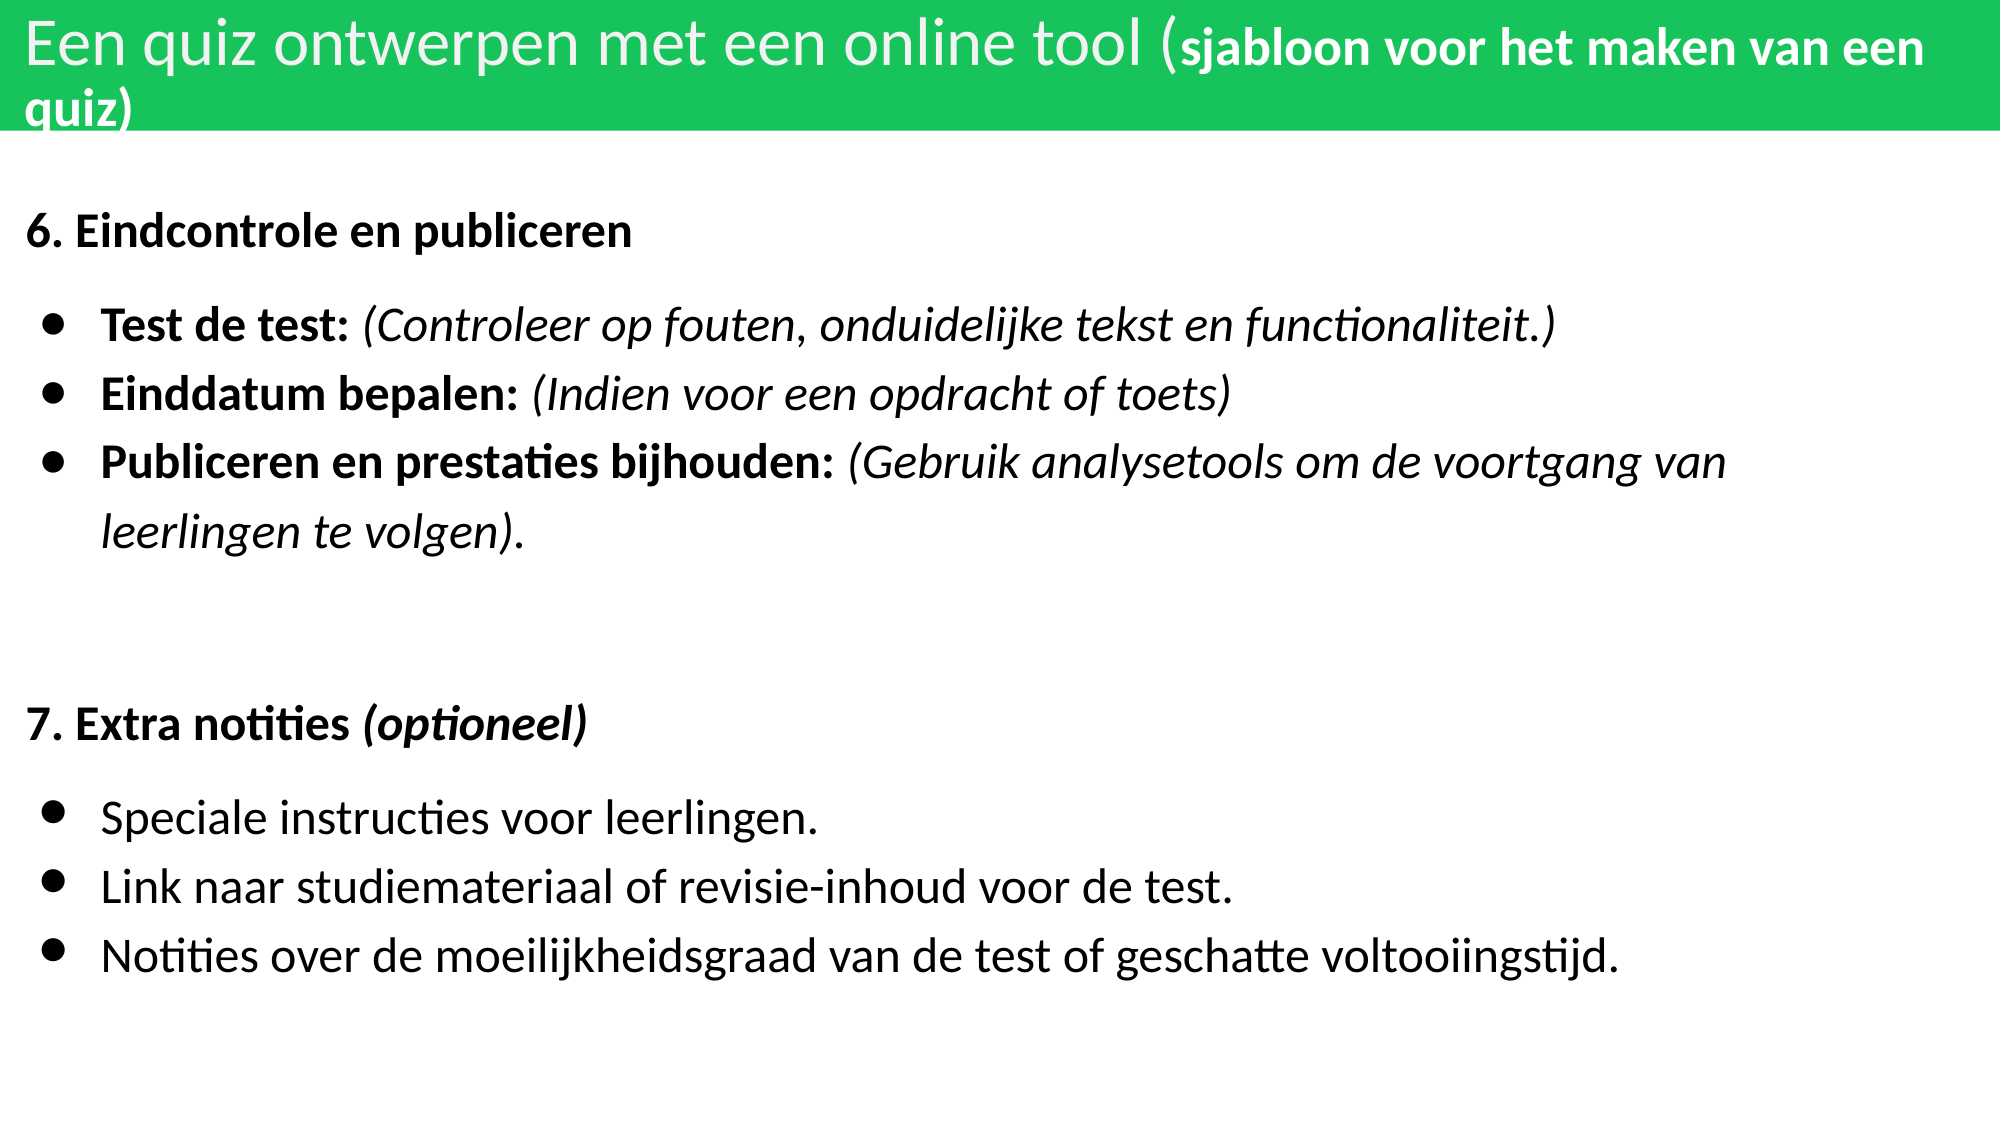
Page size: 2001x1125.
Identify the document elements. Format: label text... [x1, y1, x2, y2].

title Een quiz ontwerpen met een online tool (sjabloon voor het maken van een quiz) [16, 13, 1976, 131]
text_box 6. Eindcontrole en publiceren Test de test: (Controleer op fouten, onduidelijke tekst en functionaliteit.) Einddatum bepalen: (Indien voor een opdracht of toets) Publiceren en prestaties bijhouden: (Gebruik analysetools om de voortgang van leerlingen te volgen). 7. Extra notities (optioneel) Speciale instructies voor leerlingen. Link naar studiemateriaal of revisie-inhoud voor de test. Notities over de moeilijkheidsgraad van de test of geschatte voltooiingstijd. [10, 173, 1880, 1066]
